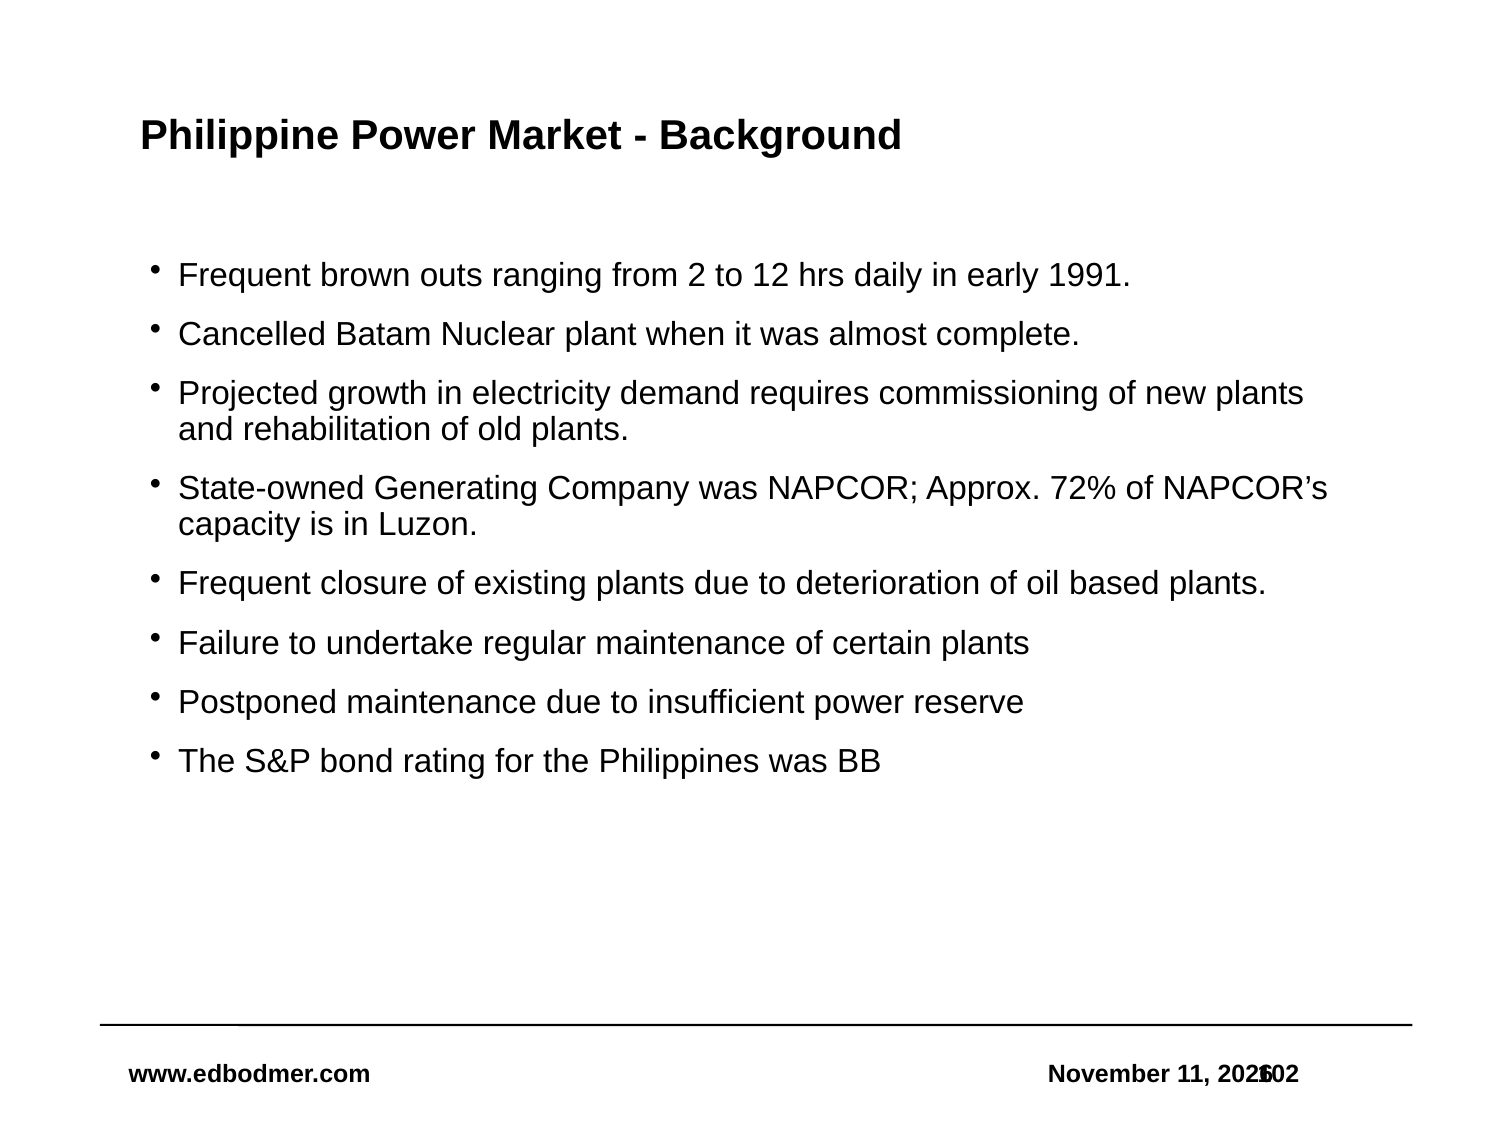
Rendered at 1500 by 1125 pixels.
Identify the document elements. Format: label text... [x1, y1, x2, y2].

list Frequent brown outs ranging from 2 to 12 hrs daily in early 1991. Cancelled Batam Nuclear plant when it was almost complete. Projected growth in electricity demand requires commissioning of new plants and rehabilitation of old plants. State-owned Generating Company was NAPCOR; Approx. 72% of NAPCOR’s capacity is in Luzon. Frequent closure of existing plants due to deterioration of oil based plants. Failure to undertake regular maintenance of certain plants Postponed maintenance due to insufficient power reserve The S&P bond rating for the Philippines was BB [124, 249, 1376, 1001]
title Philippine Power Market - Background [124, 99, 1288, 226]
